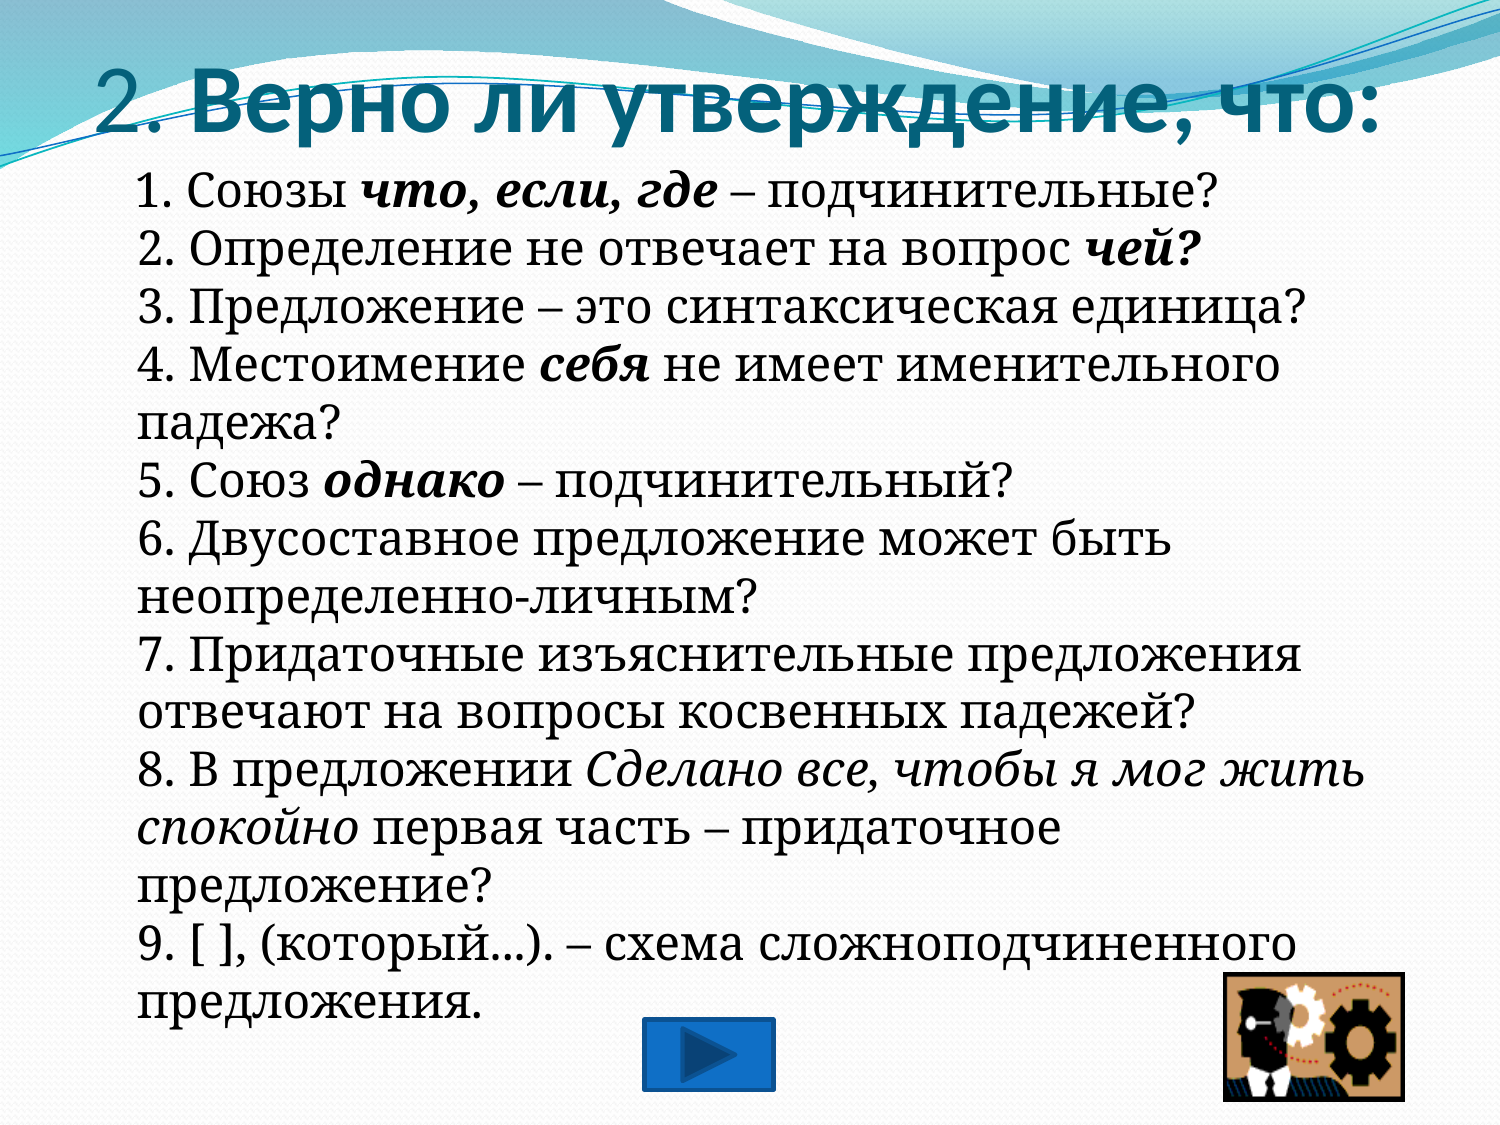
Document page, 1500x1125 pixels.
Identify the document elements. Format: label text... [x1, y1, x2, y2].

picture [1223, 972, 1405, 1102]
text_box [642, 1017, 776, 1092]
title 2. Верно ли утверждение, что: [75, 24, 1425, 153]
list 1. Союзы что, если, где – подчинительные? 2. Определение не отвечает на вопрос чей? 3. Предложение – это синтаксическая единица? 4. Местоимение себя не имеет именительного падежа? 5. Союз однако – подчинительный? 6. Двусоставное предложение может быть неопределенно-личным? 7. Придаточные изъяснительные предложения отвечают на вопросы косвенных падежей? 8. В предложении Сделано все, чтобы я мог жить спокойно первая часть – придаточное предложение? 9. [ ], (который...). – схема сложноподчиненного предложения. [82, 152, 1432, 1055]
